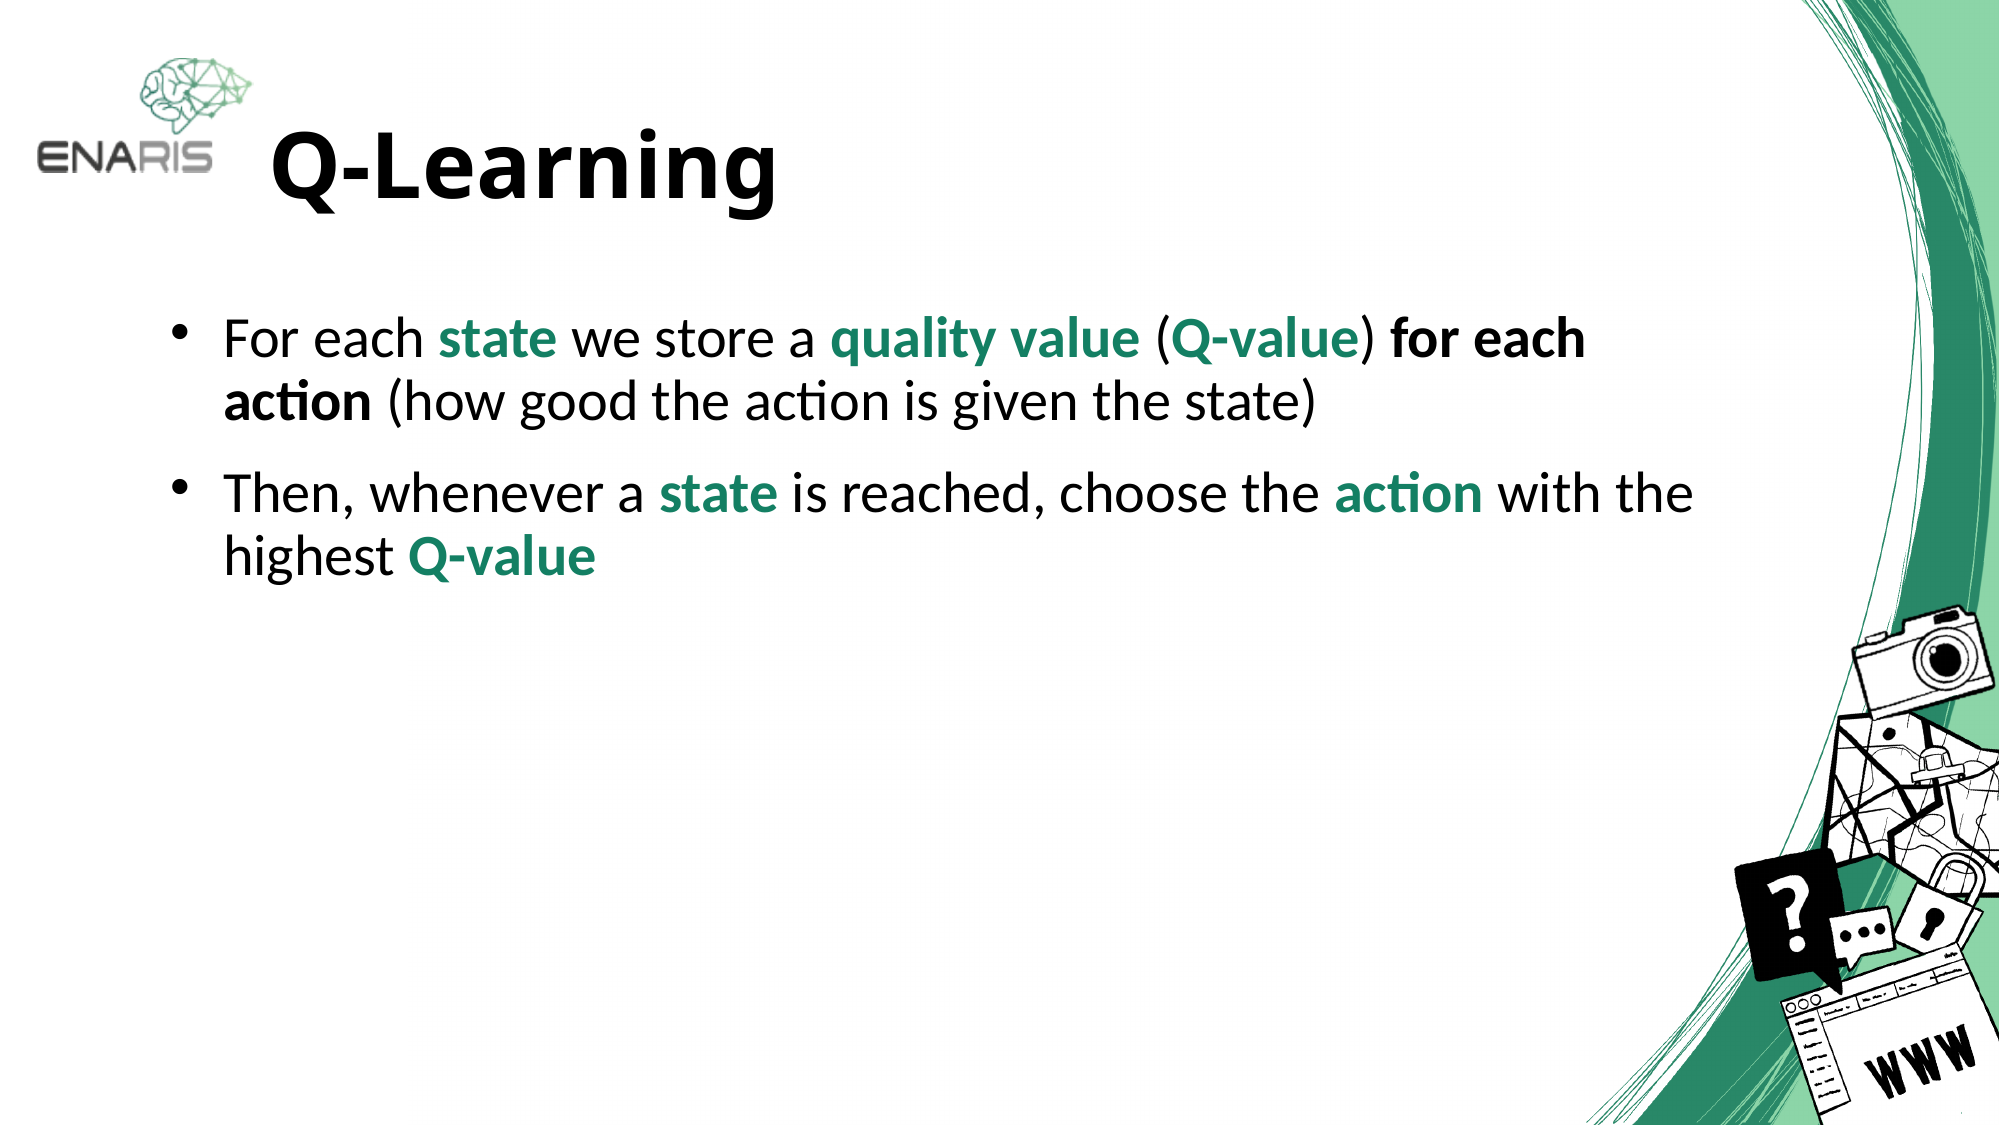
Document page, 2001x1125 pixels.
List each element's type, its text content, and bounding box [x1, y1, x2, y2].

title Q-Learning [253, 59, 1863, 278]
picture [408, 0, 1999, 1125]
picture [37, 58, 254, 173]
text_box For each state we store a quality value (Q-value) for each action (how good the action is given the state) Then, whenever a state is reached, choose the action with the highest Q-value [137, 299, 1728, 1014]
